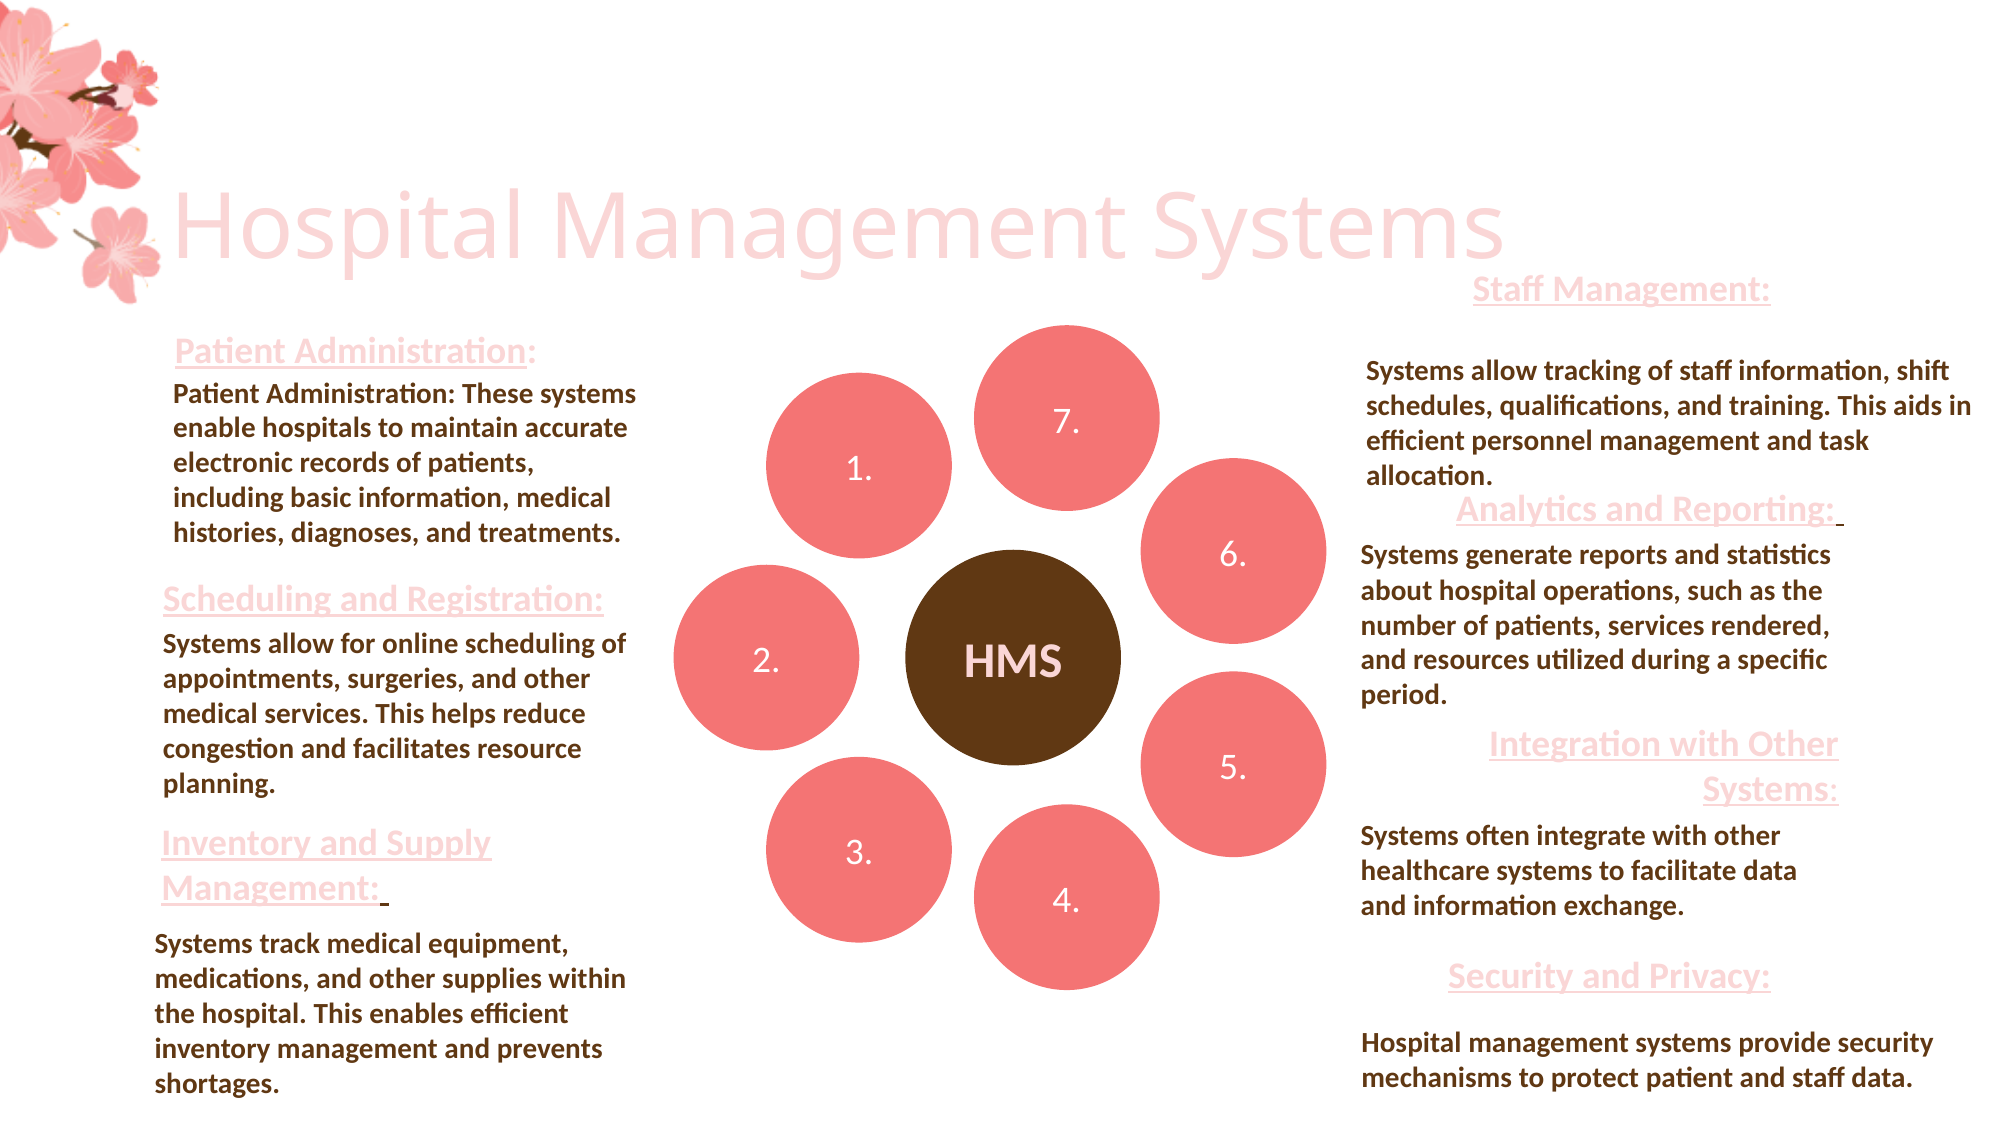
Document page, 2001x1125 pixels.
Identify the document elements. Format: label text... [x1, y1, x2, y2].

text_box Integration with Other Systems: [1345, 711, 1854, 817]
text_box 1. [765, 371, 953, 560]
text_box Staff Management: [1278, 256, 1786, 317]
text_box Systems often integrate with other healthcare systems to facilitate data and information exchange. [1345, 817, 1854, 929]
text_box Patient Administration: [160, 318, 668, 379]
text_box 2. [672, 563, 861, 752]
picture [0, 0, 197, 120]
text_box Systems track medical equipment, medications, and other supplies within the hospital. This enables efficient inventory management and prevents shortages. [139, 916, 648, 1107]
text_box 5. [1139, 670, 1328, 859]
text_box HMS [904, 548, 1123, 767]
text_box Patient Administration: These systems enable hospitals to maintain accurate electronic records of patients, including basic information, medical histories, diagnoses, and treatments. [158, 366, 667, 557]
text_box Inventory and Supply Management: [146, 810, 655, 916]
text_box 6. [1139, 457, 1328, 645]
text_box 4. [972, 803, 1161, 992]
title Hospital Management Systems [0, 120, 1702, 338]
text_box Systems allow tracking of staff information, shift schedules, qualifications, and training. This aids in efficient personnel management and task allocation. [1351, 344, 1992, 499]
text_box Security and Privacy: [1278, 943, 1786, 1003]
text_box Hospital management systems provide security mechanisms to protect patient and staff data. [1346, 1016, 1987, 1101]
text_box Systems allow for online scheduling of appointments, surgeries, and other medical services. This helps reduce congestion and facilitates resource planning. [148, 627, 656, 807]
text_box Systems generate reports and statistics about hospital operations, such as the number of patients, services rendered, and resources utilized during a specific period. [1345, 528, 1854, 711]
text_box 7. [972, 324, 1161, 512]
text_box Analytics and Reporting: [1351, 476, 1859, 536]
text_box Scheduling and Registration: [148, 566, 656, 627]
text_box 3. [765, 755, 953, 944]
